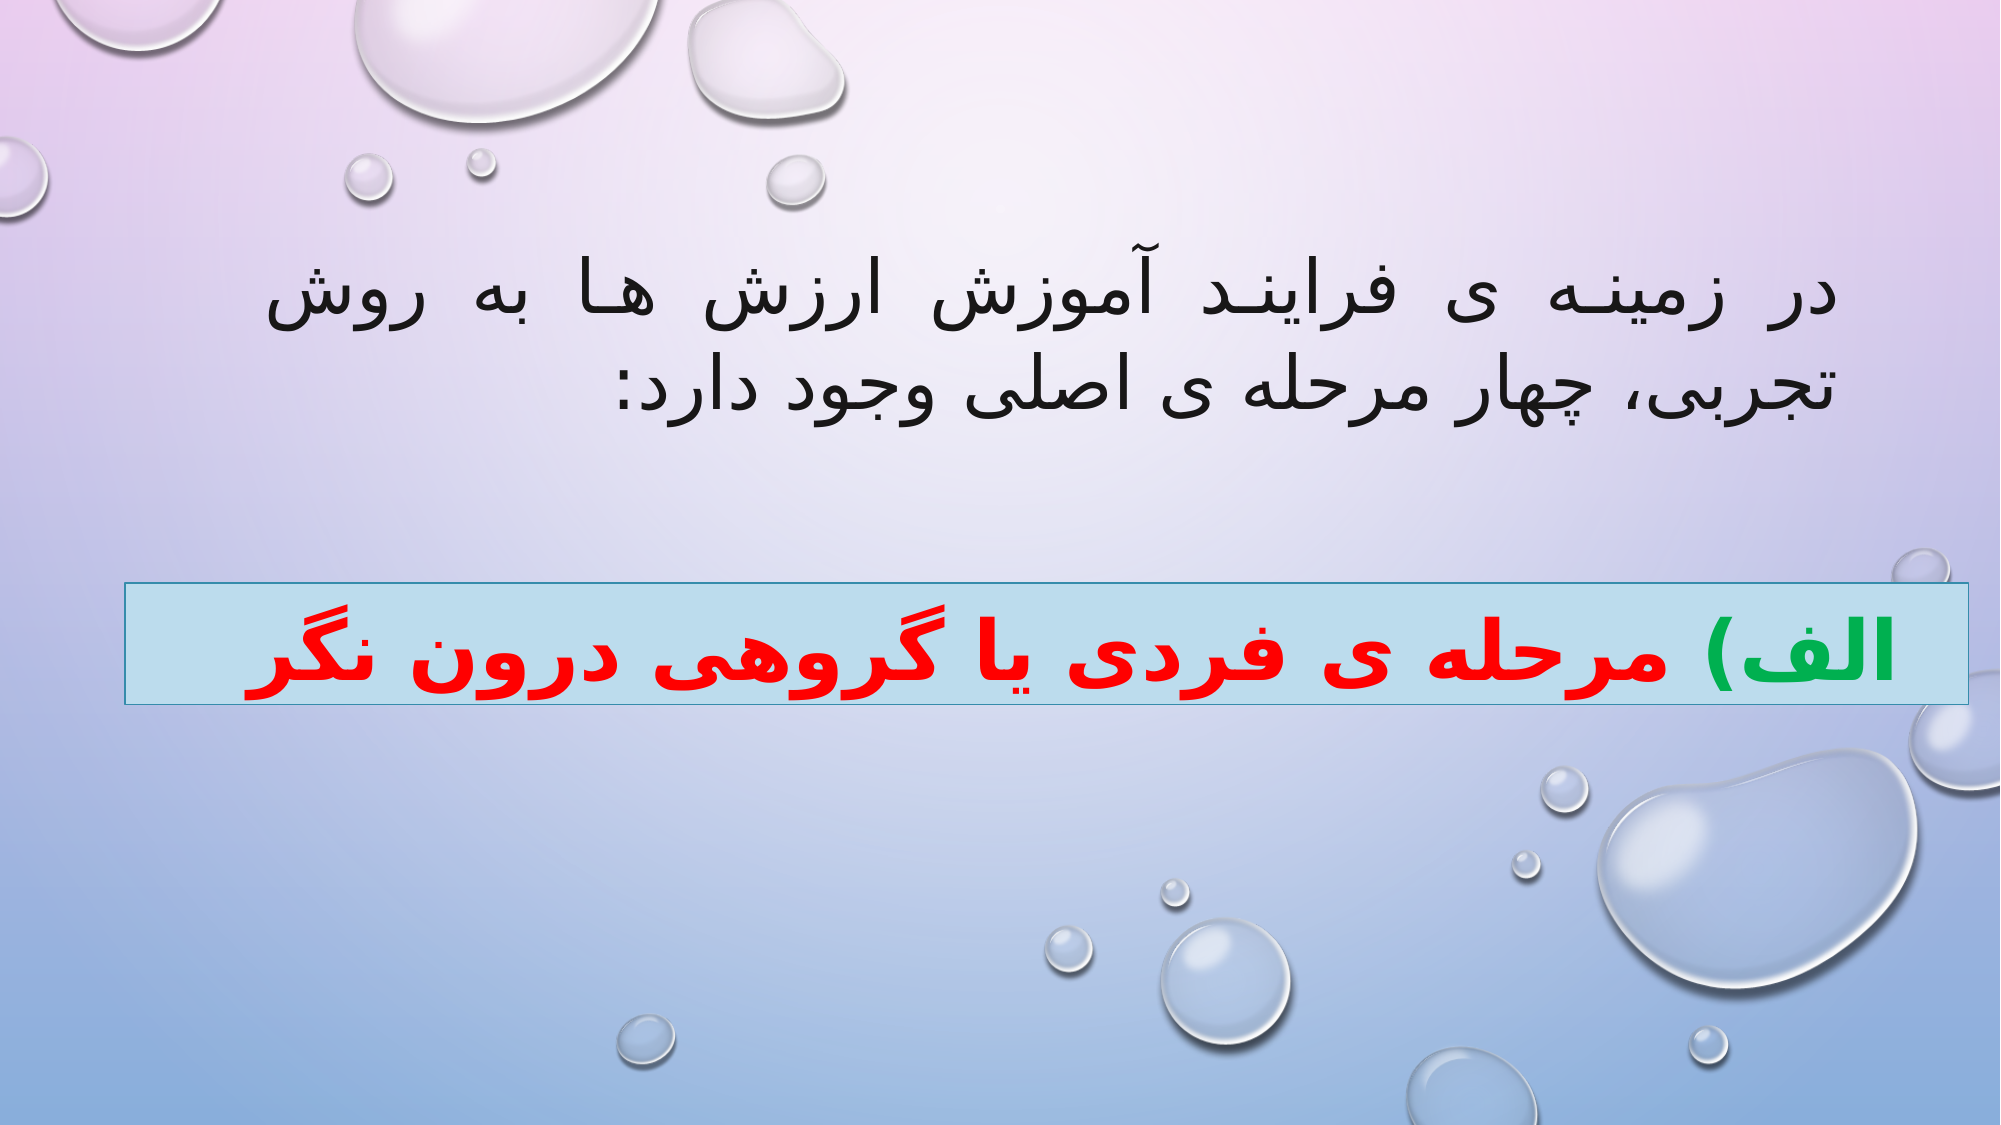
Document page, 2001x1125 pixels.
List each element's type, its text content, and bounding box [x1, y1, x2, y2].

text_box در زمينه ی فرايند آموزش ارزش ها به روش تجربی، چهار مرحله ی اصلی وجود دارد: [230, 224, 1863, 432]
text_box الف) مرحله ی فردی يا گروهی درون نگر [124, 582, 1969, 705]
picture [0, 0, 2000, 1125]
